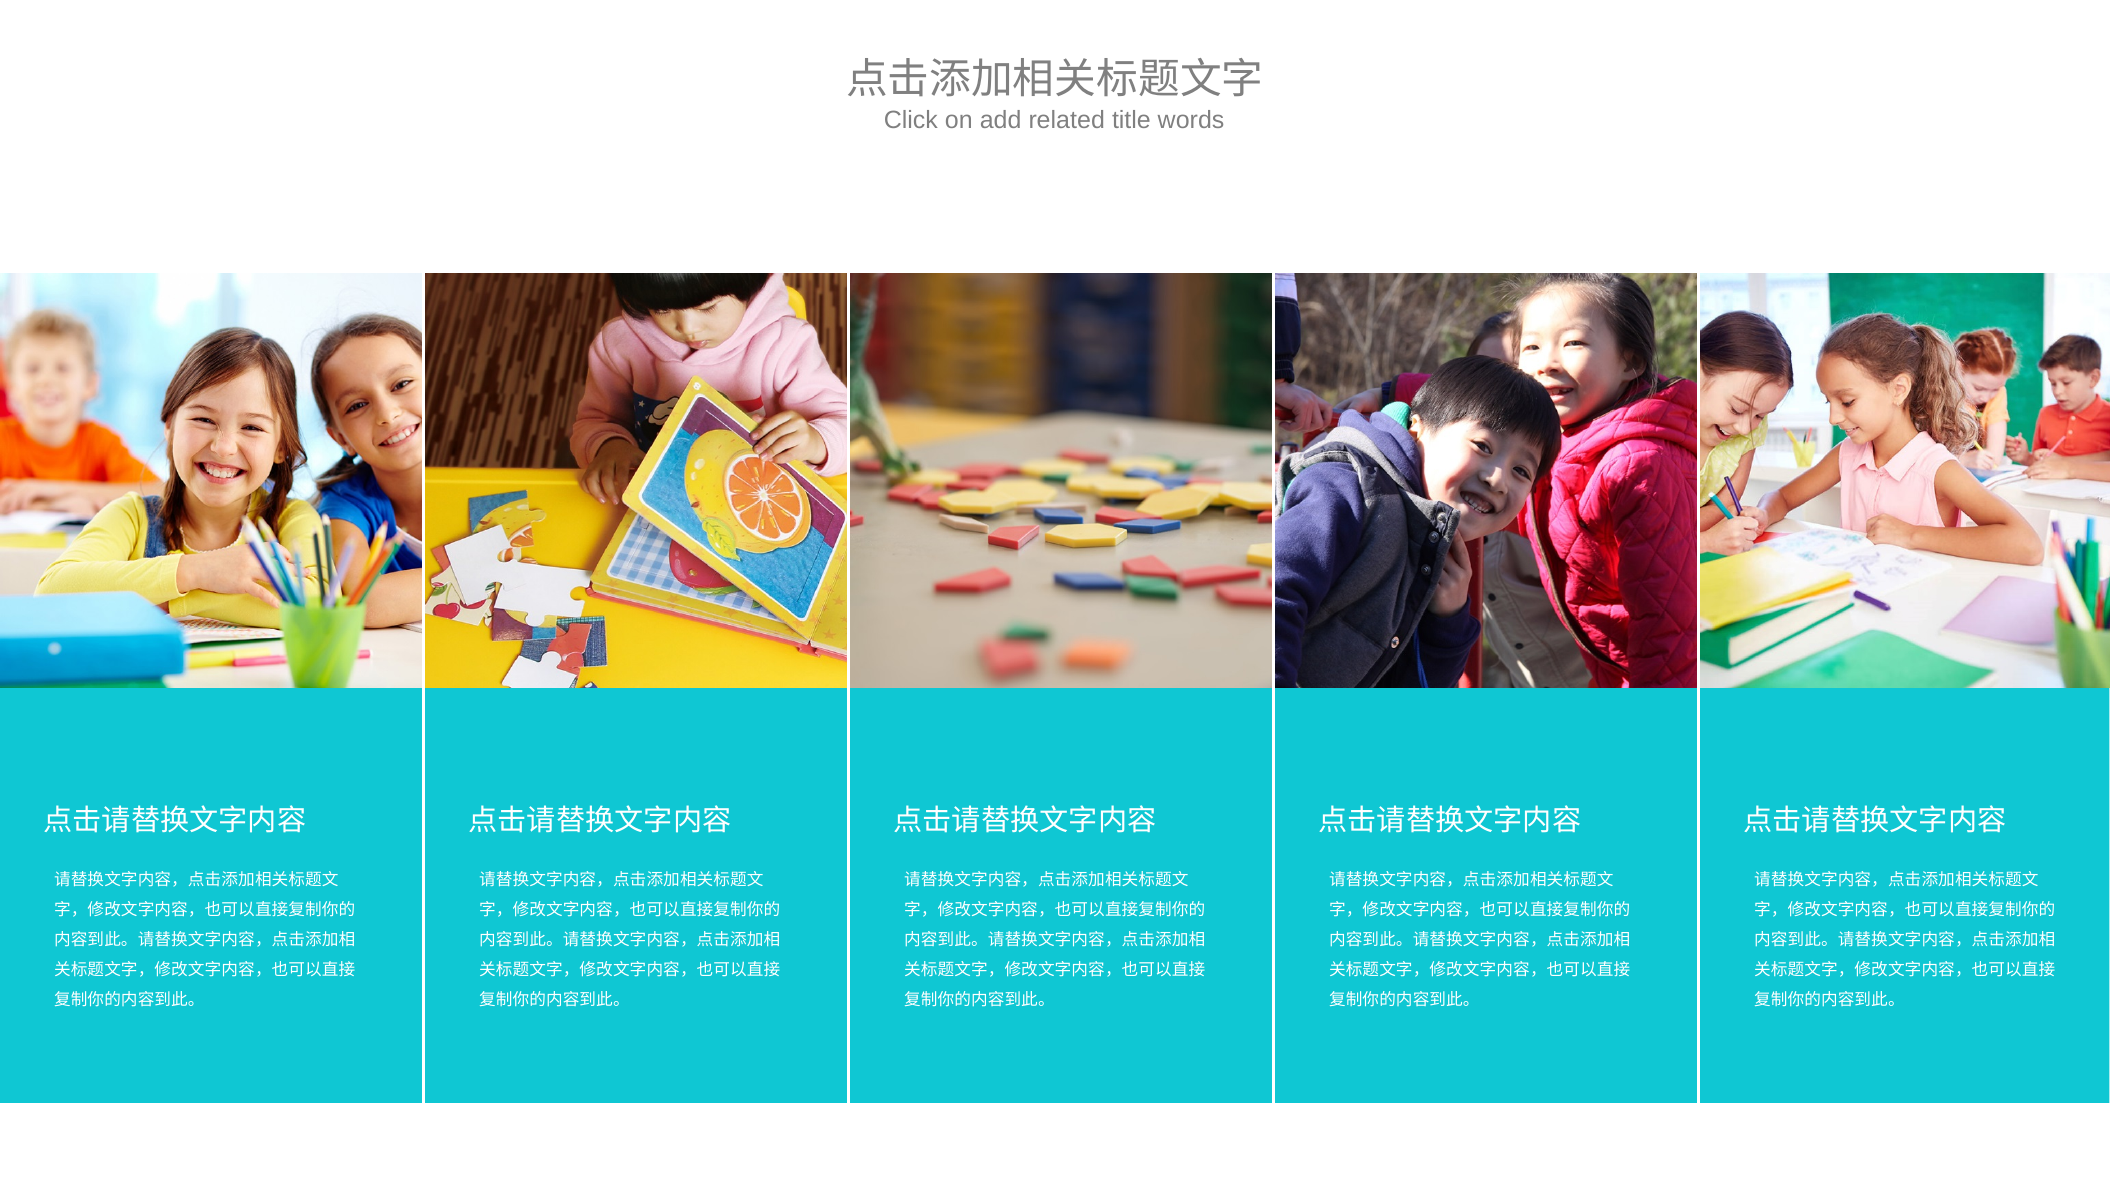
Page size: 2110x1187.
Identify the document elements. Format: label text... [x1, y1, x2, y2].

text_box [1700, 273, 2110, 1103]
text_box Click on add related title words [864, 95, 1246, 158]
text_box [0, 273, 422, 1103]
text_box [850, 273, 1272, 1103]
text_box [1275, 273, 1697, 1103]
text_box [425, 273, 847, 1103]
text_box 点击添加相关标题文字 [803, 44, 1307, 107]
